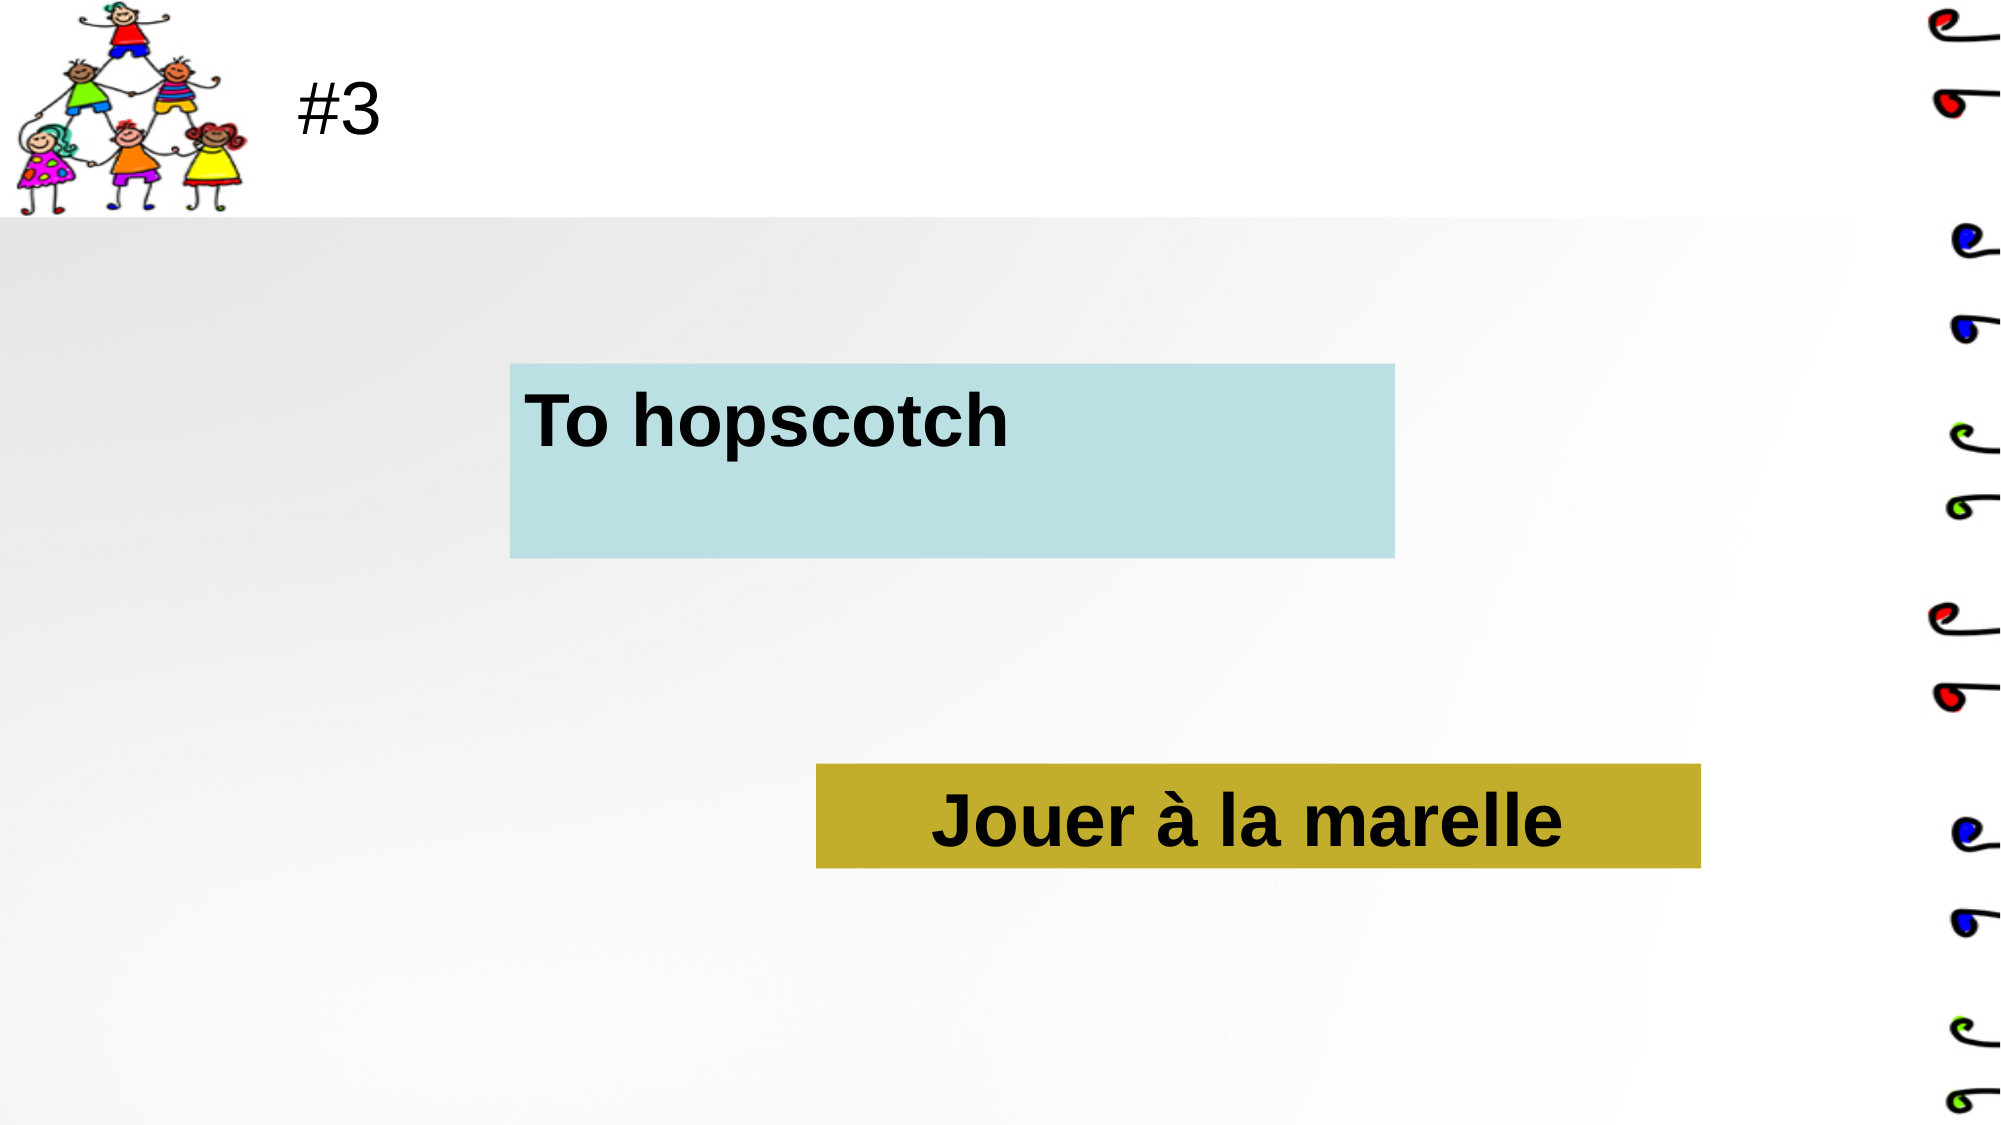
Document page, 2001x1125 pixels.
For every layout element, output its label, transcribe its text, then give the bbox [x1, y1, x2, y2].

text_box Jouer à la marelle [816, 763, 1702, 869]
picture [0, 0, 2001, 1125]
text_box To hopscotch [509, 363, 1395, 559]
title #3 [283, 16, 1951, 192]
